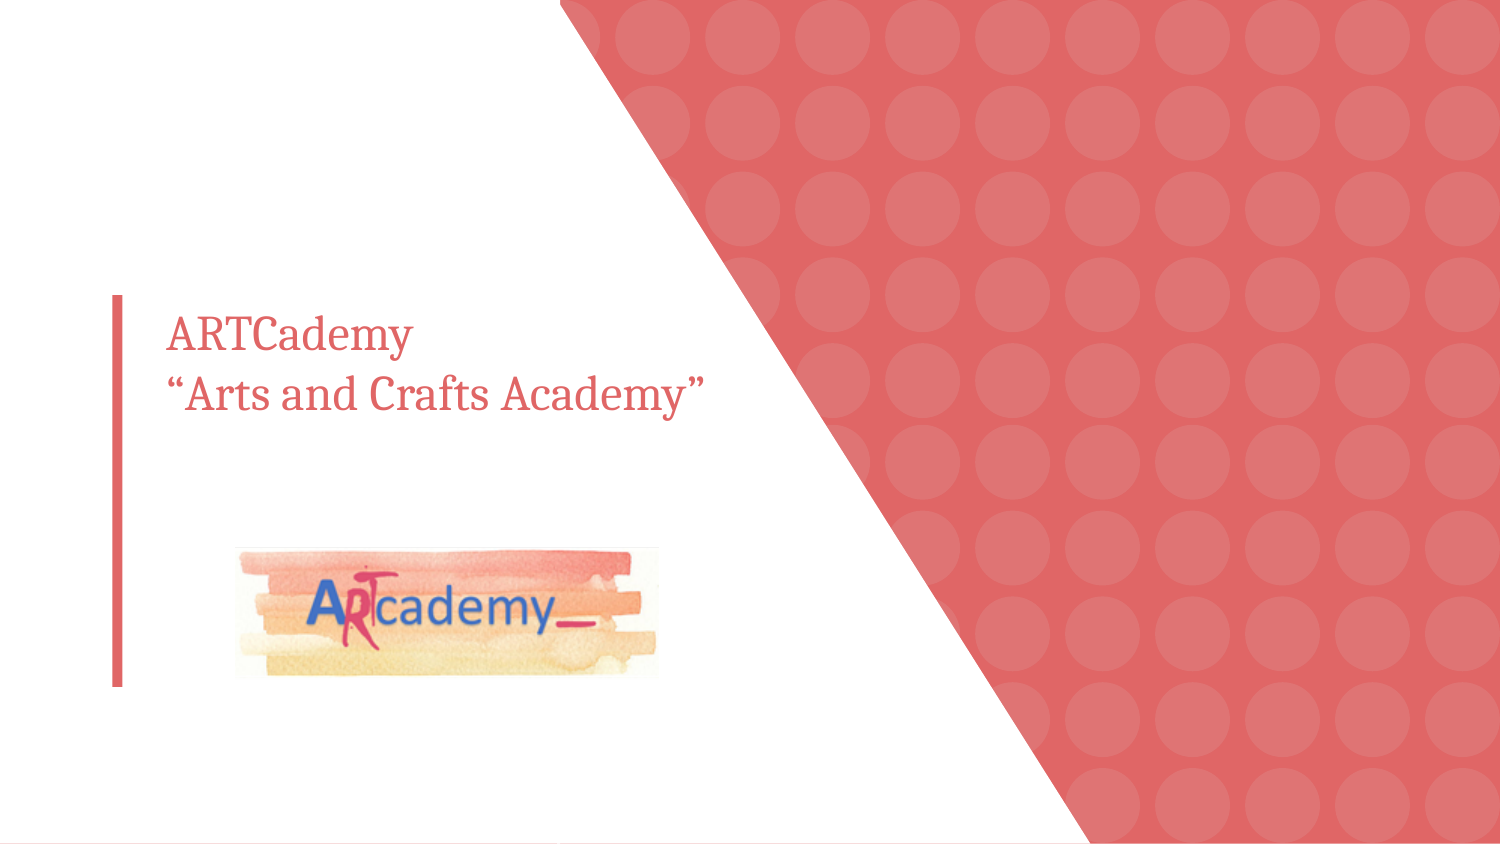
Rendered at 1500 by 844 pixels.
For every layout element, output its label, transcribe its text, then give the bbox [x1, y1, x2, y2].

title ARTCademy “Arts and Crafts Academy” [151, 330, 785, 436]
picture [234, 522, 660, 725]
subtitle [151, 449, 968, 701]
